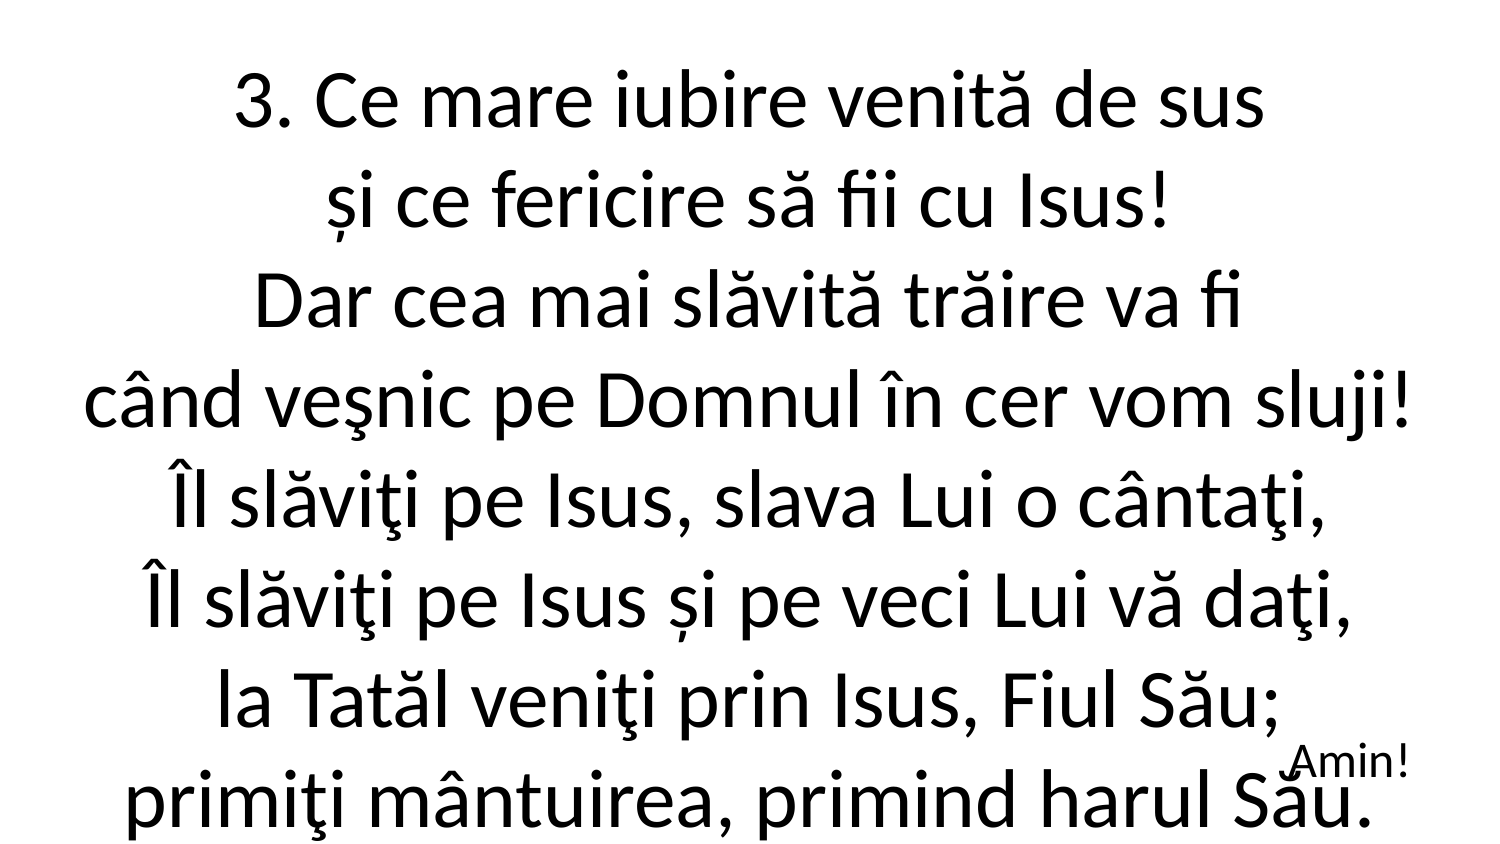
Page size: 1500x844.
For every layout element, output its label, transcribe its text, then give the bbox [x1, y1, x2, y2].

text_box Amin! [1273, 674, 1427, 795]
text_box 3. Ce mare iubire venită de sus și ce fericire să fii cu Isus! Dar cea mai slăvită trăire va fi când veşnic pe Domnul în cer vom sluji! Îl slăviţi pe Isus, slava Lui o cântaţi, Îl slăviţi pe Isus și pe veci Lui vă daţi, la Tatăl veniţi prin Isus, Fiul Său; primiţi mântuirea, primind harul Său. [68, 0, 1431, 844]
